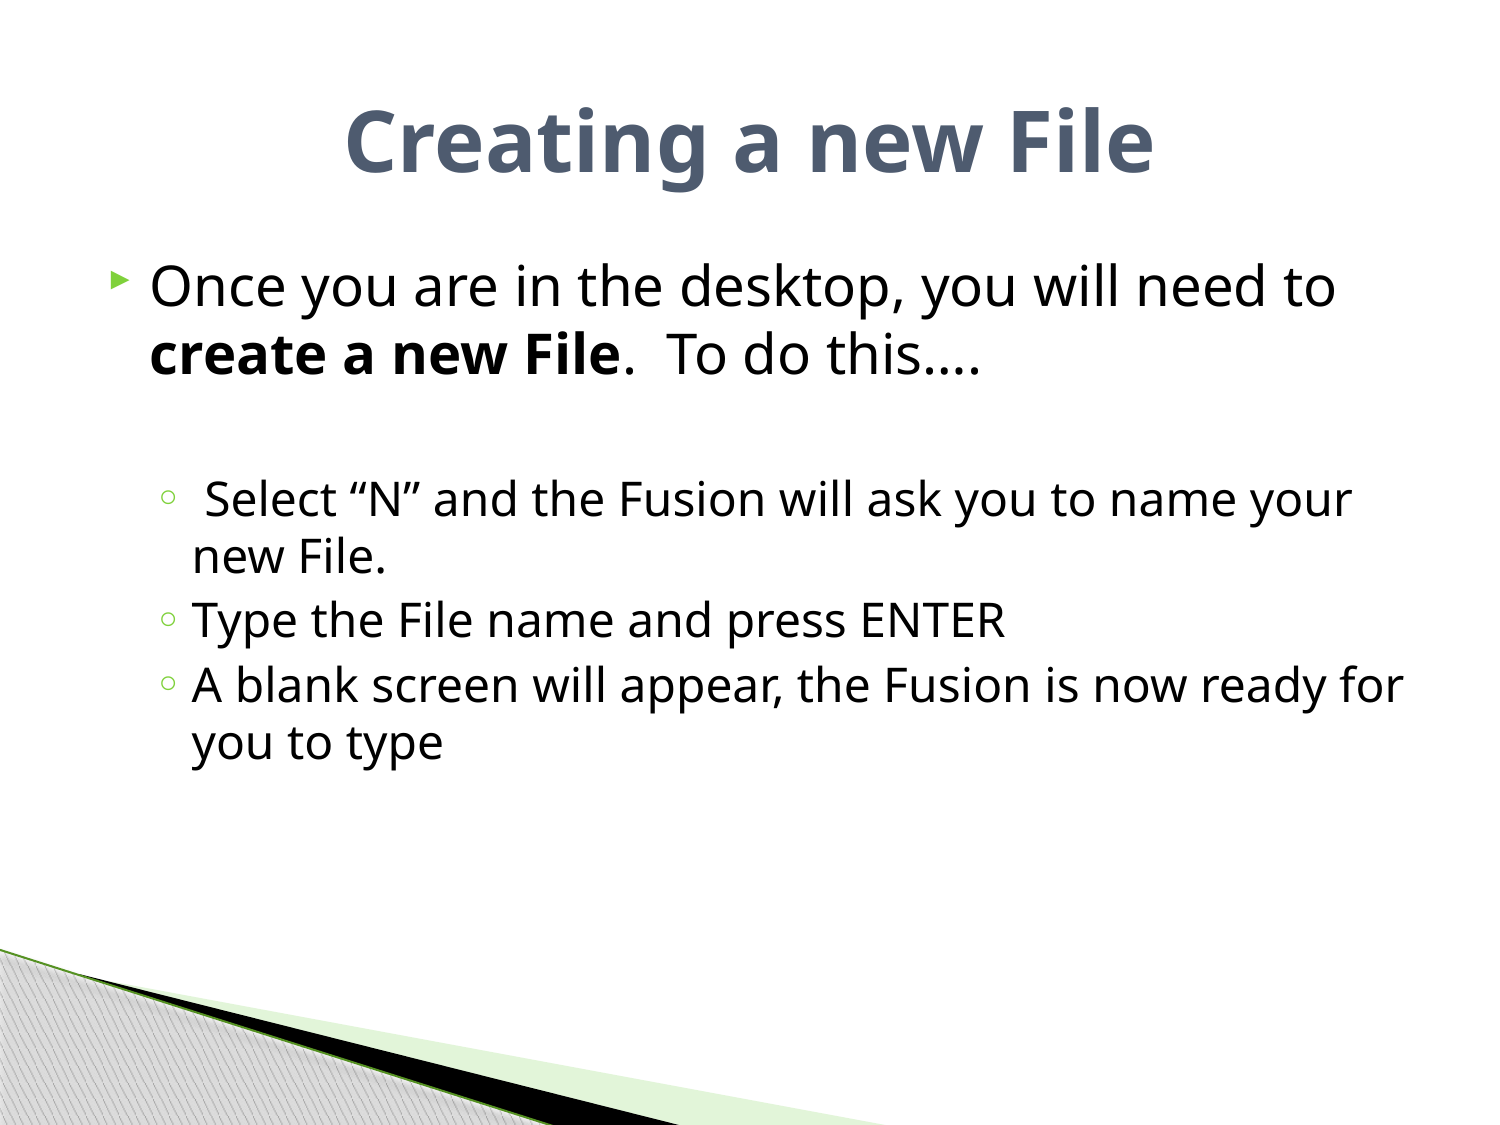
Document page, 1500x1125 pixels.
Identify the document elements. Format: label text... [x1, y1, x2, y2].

title Creating a new File [75, 45, 1425, 233]
list Once you are in the desktop, you will need to create a new File. To do this…. Select “N” and the Fusion will ask you to name your new File. Type the File name and press ENTER A blank screen will appear, the Fusion is now ready for you to type [75, 243, 1425, 986]
